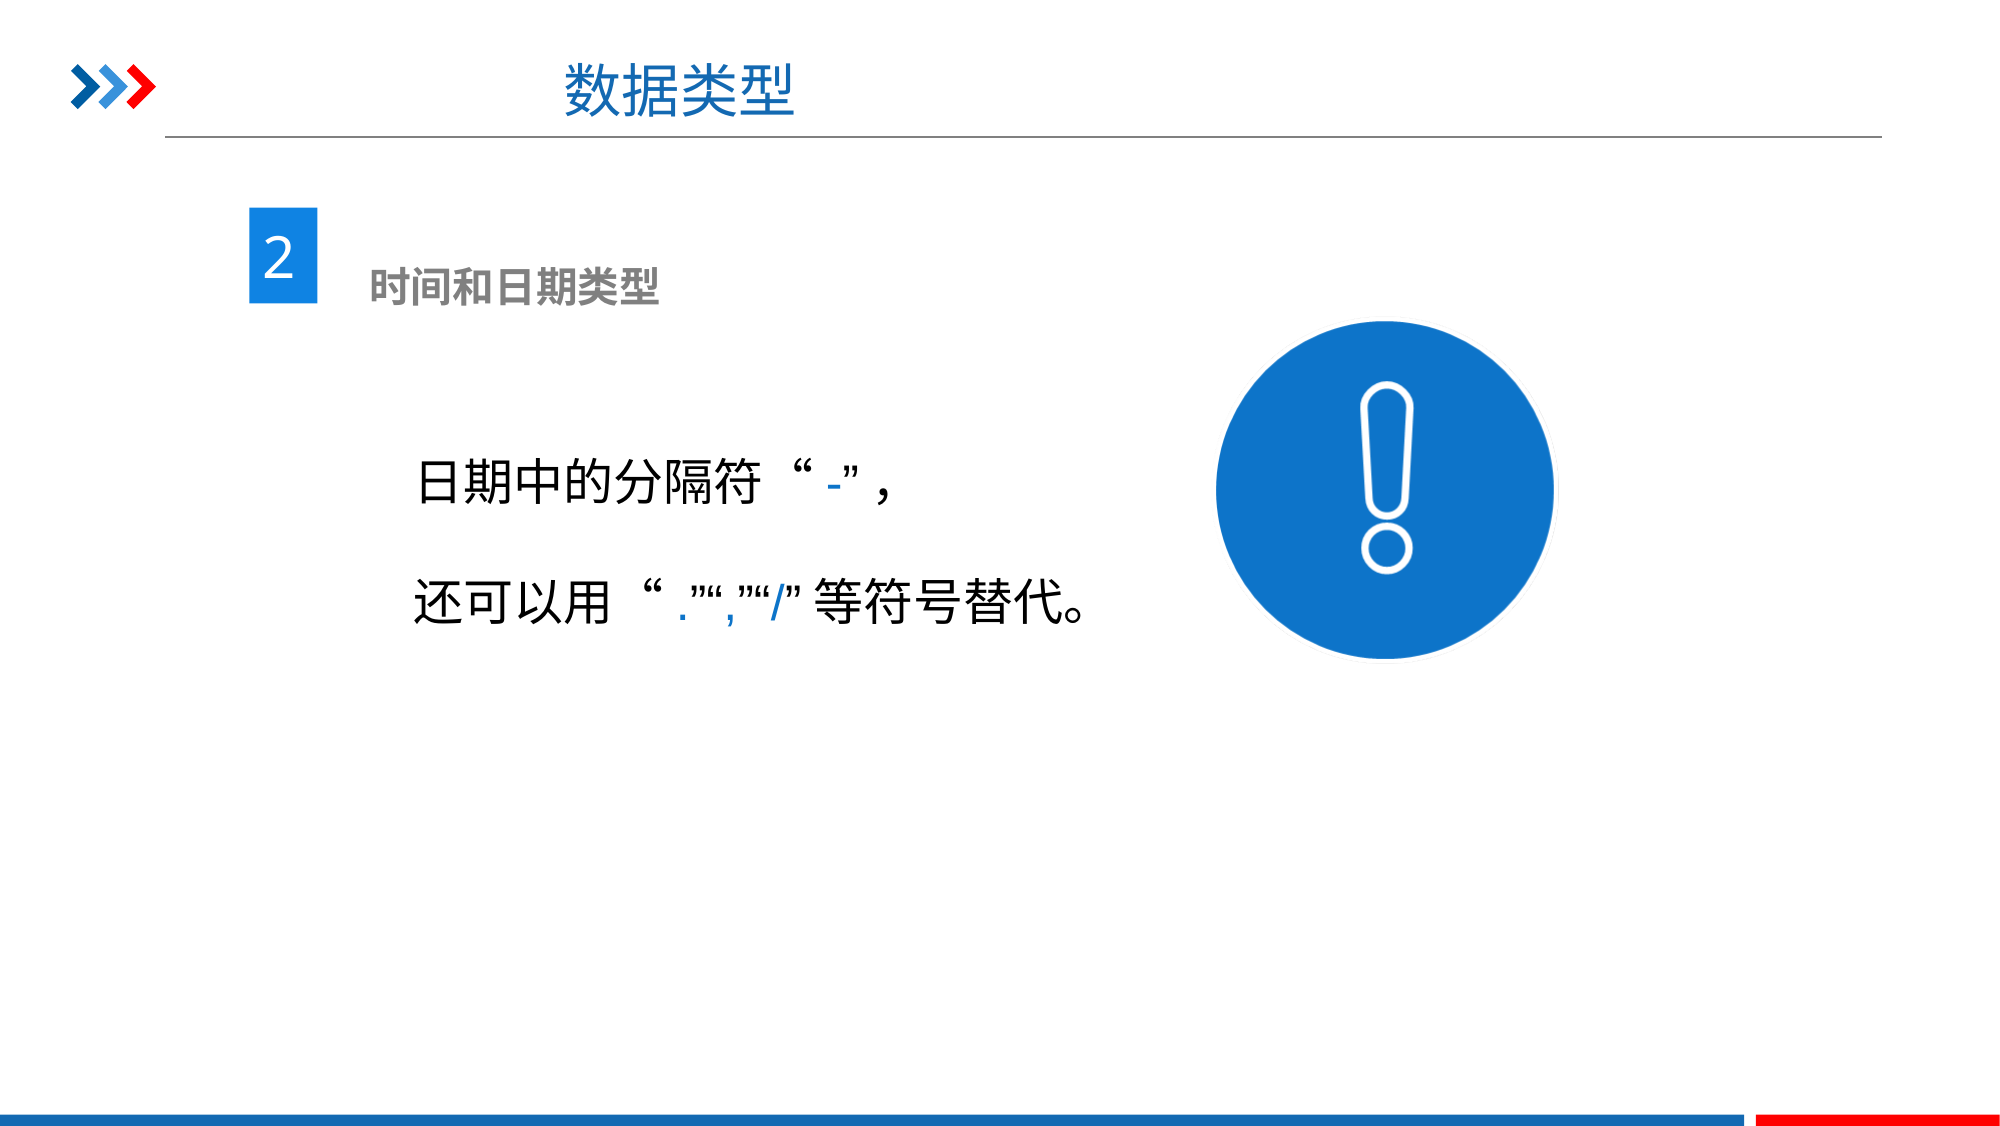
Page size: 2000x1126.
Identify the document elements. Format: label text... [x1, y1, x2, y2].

text_box 时间和日期类型 [319, 245, 1092, 380]
picture [1211, 286, 1657, 708]
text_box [249, 207, 318, 304]
title 数据类型 [521, 25, 1296, 153]
text_box 日期中的分隔符“-”， 还可以用“.”“,”“/”等符号替代。 [399, 383, 1092, 639]
